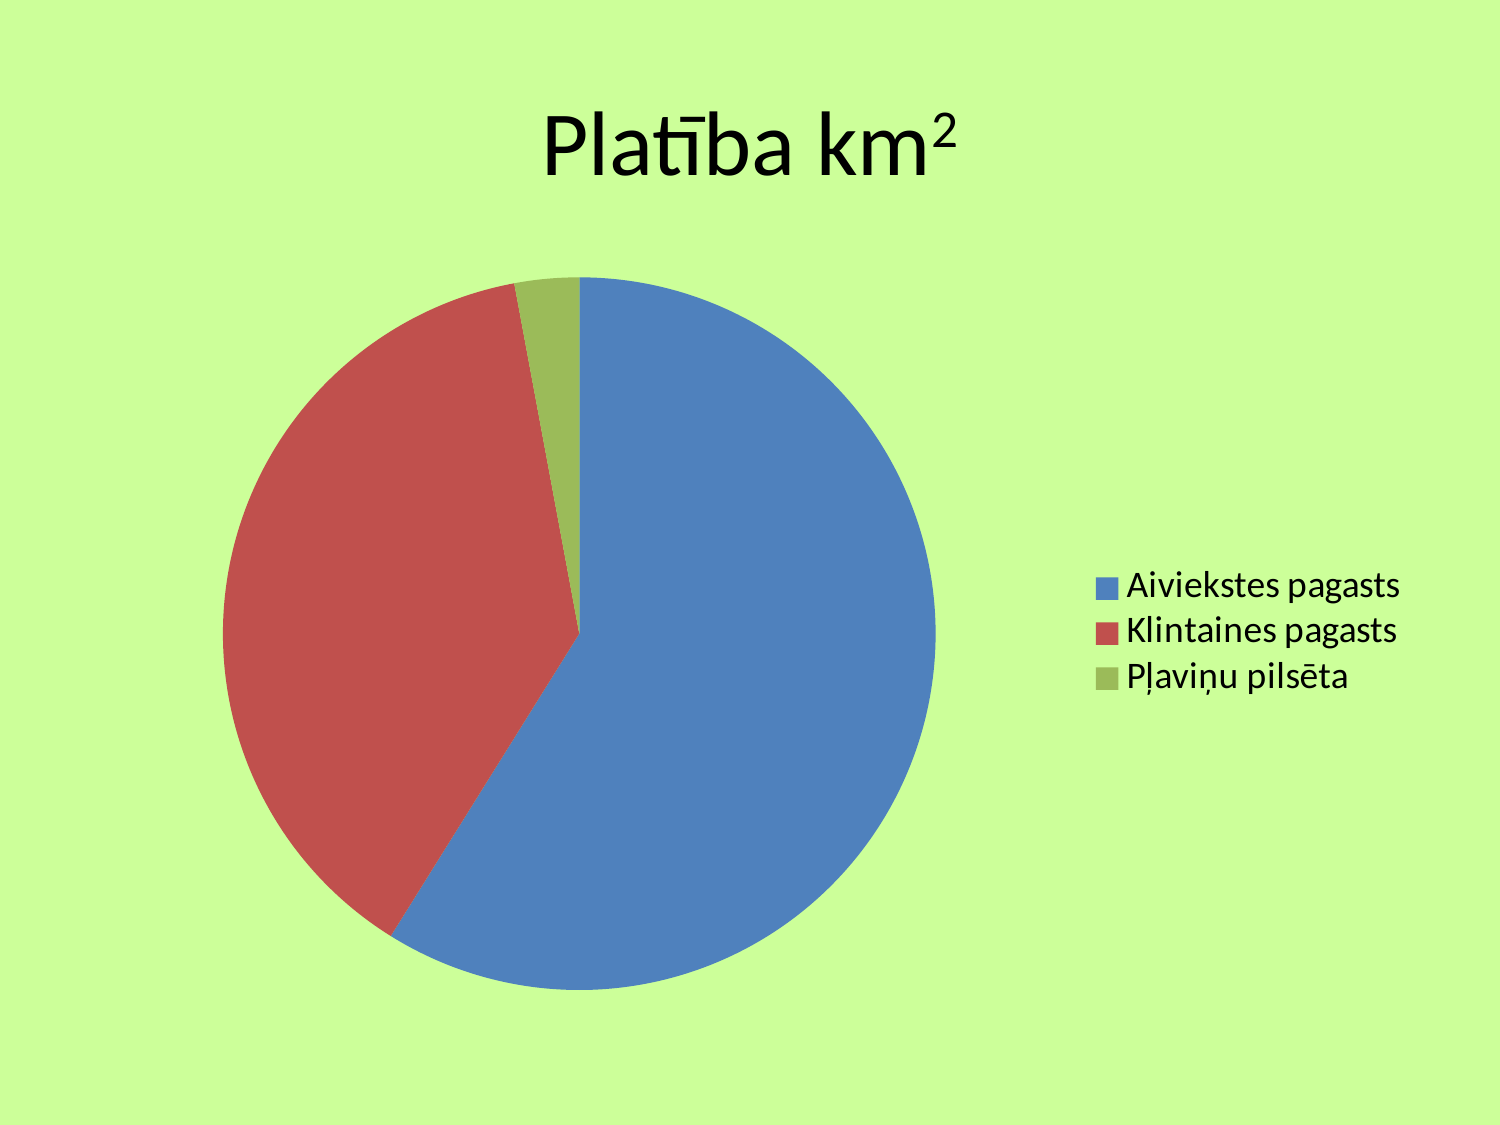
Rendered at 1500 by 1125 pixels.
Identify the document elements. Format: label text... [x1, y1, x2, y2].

title Platība km2 [75, 45, 1425, 233]
chart [74, 262, 1426, 1006]
